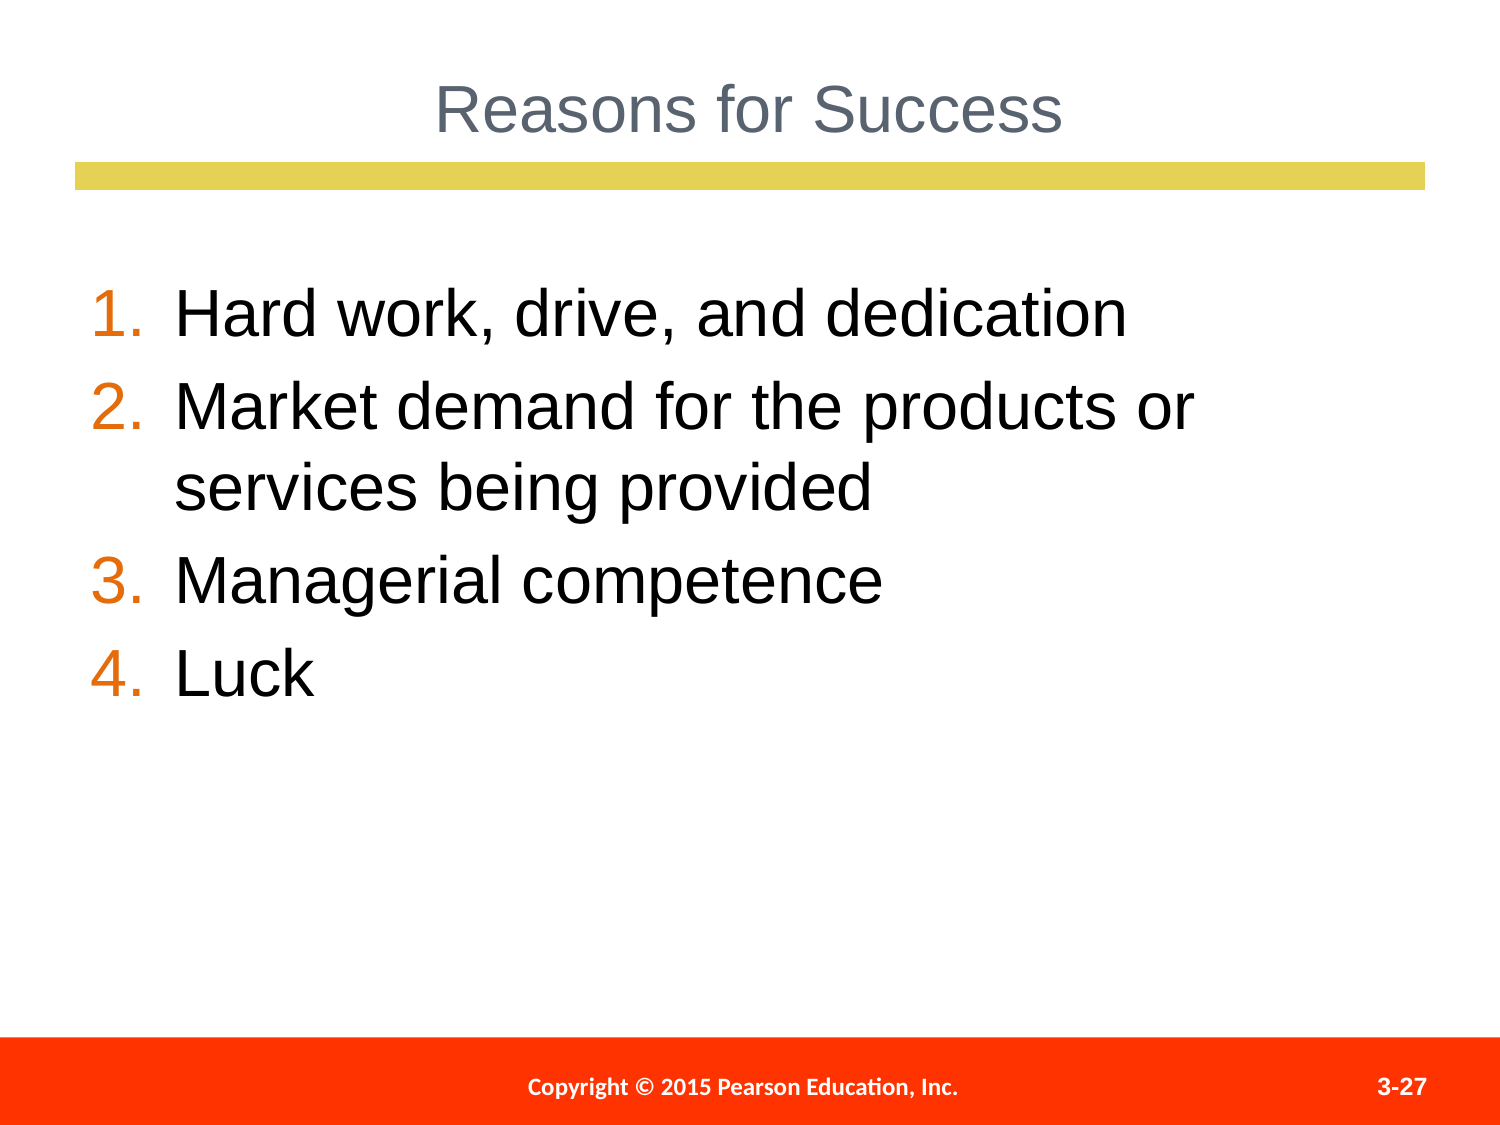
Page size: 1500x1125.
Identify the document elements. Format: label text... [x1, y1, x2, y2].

list Hard work, drive, and dedication Market demand for the products or services being provided Managerial competence Luck [74, 262, 1426, 1006]
title Reasons for Success [74, 12, 1426, 201]
